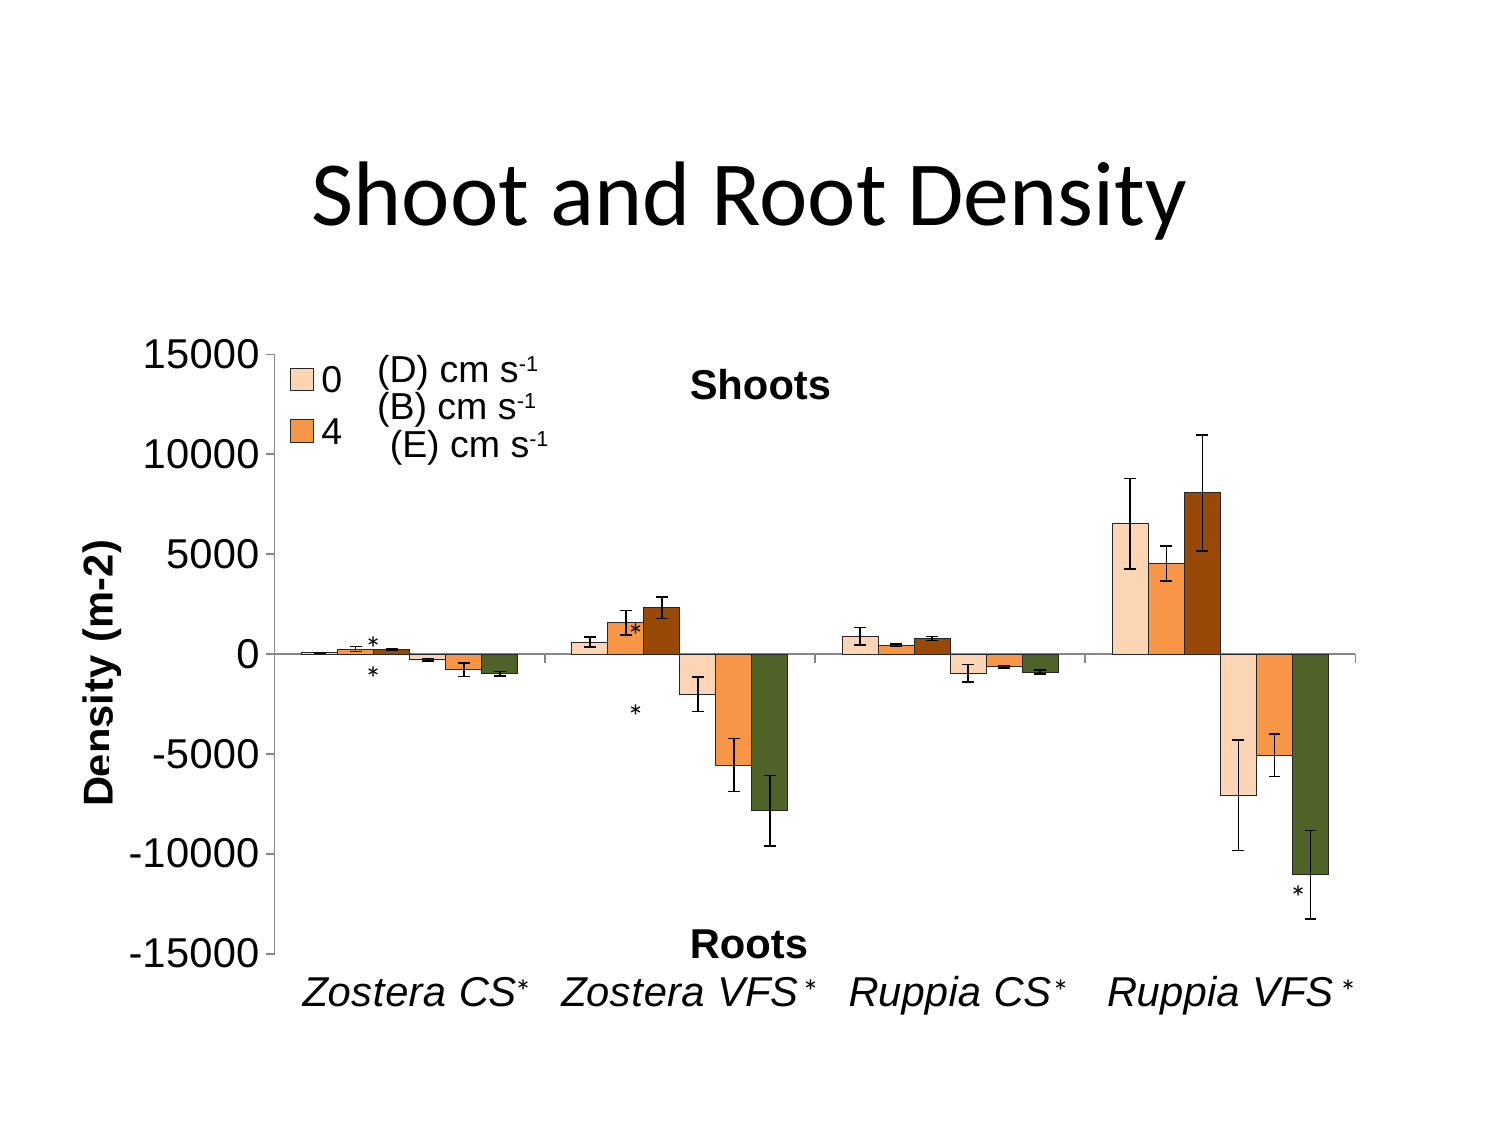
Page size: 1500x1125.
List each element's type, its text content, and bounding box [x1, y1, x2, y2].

chart [62, 317, 1426, 1038]
title Shoot and Root Density [75, 115, 1425, 263]
